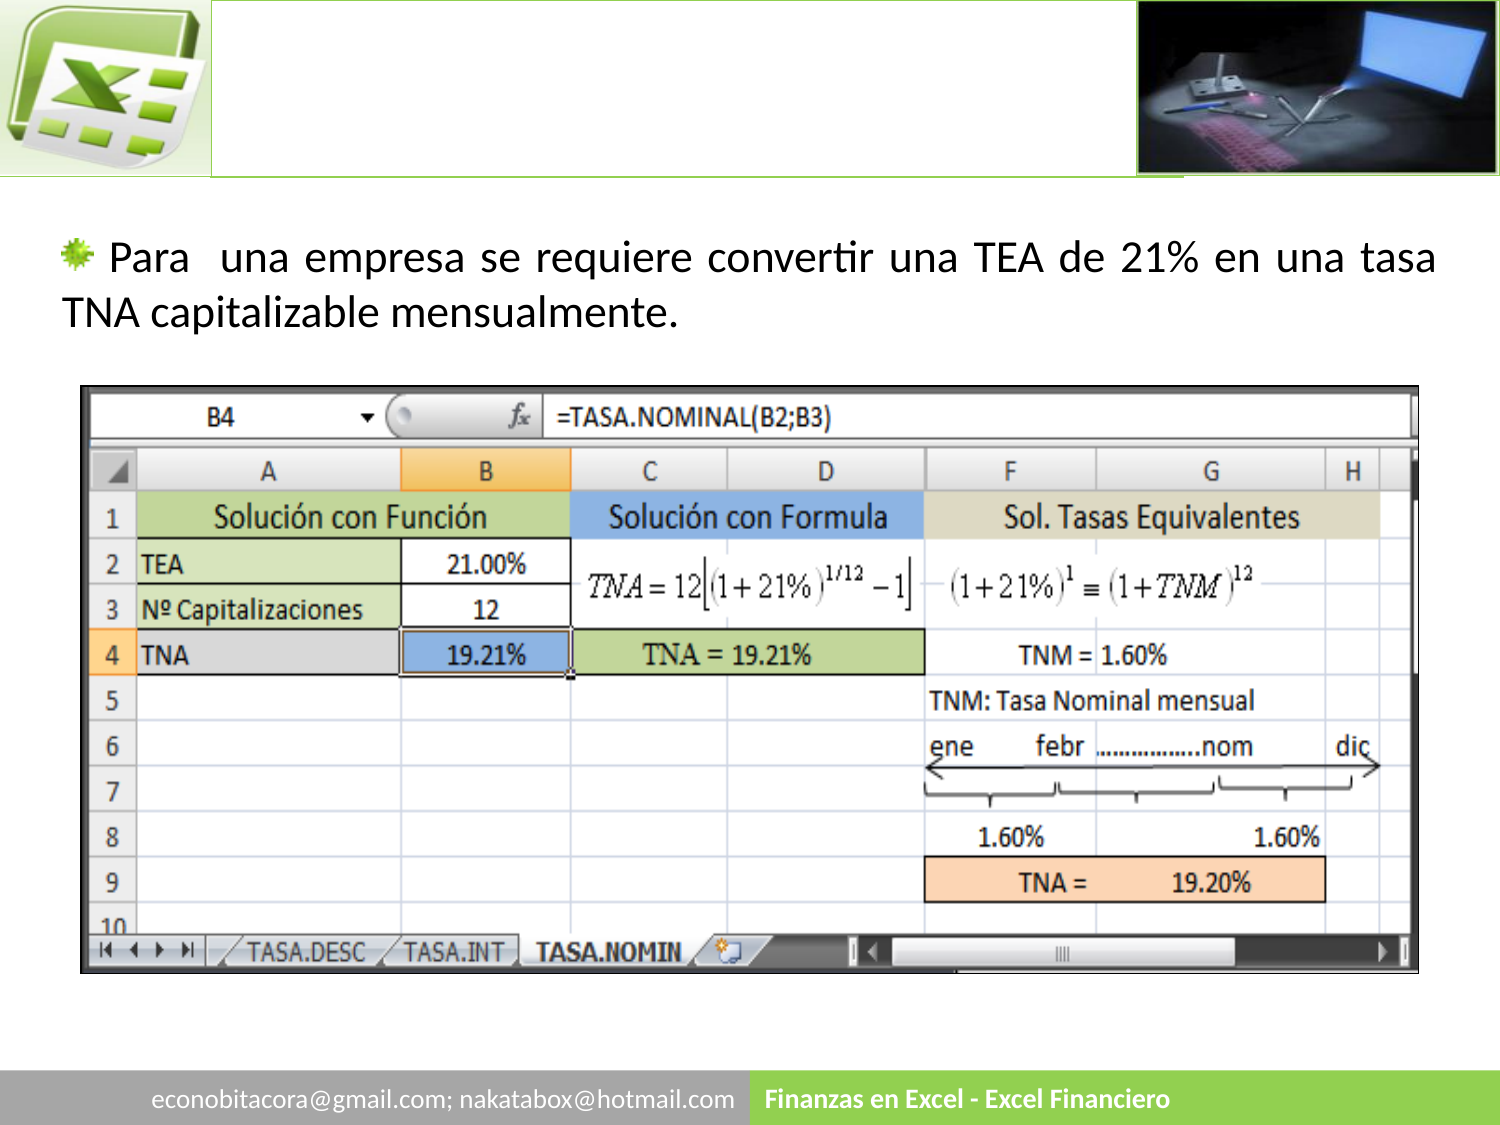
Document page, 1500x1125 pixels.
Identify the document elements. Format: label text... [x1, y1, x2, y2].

picture [61, 238, 94, 271]
picture [1136, 0, 1500, 177]
text_box Finanzas en Excel - Excel Financiero [749, 1070, 1500, 1125]
picture [0, 0, 212, 177]
picture [81, 386, 1419, 973]
text_box [212, 0, 1134, 178]
text_box econobitacora@gmail.com; nakatabox@hotmail.com [0, 1070, 749, 1125]
text_box Para una empresa se requiere convertir una TEA de 21% en una tasa TNA capitalizable mensualmente. [46, 199, 1454, 340]
